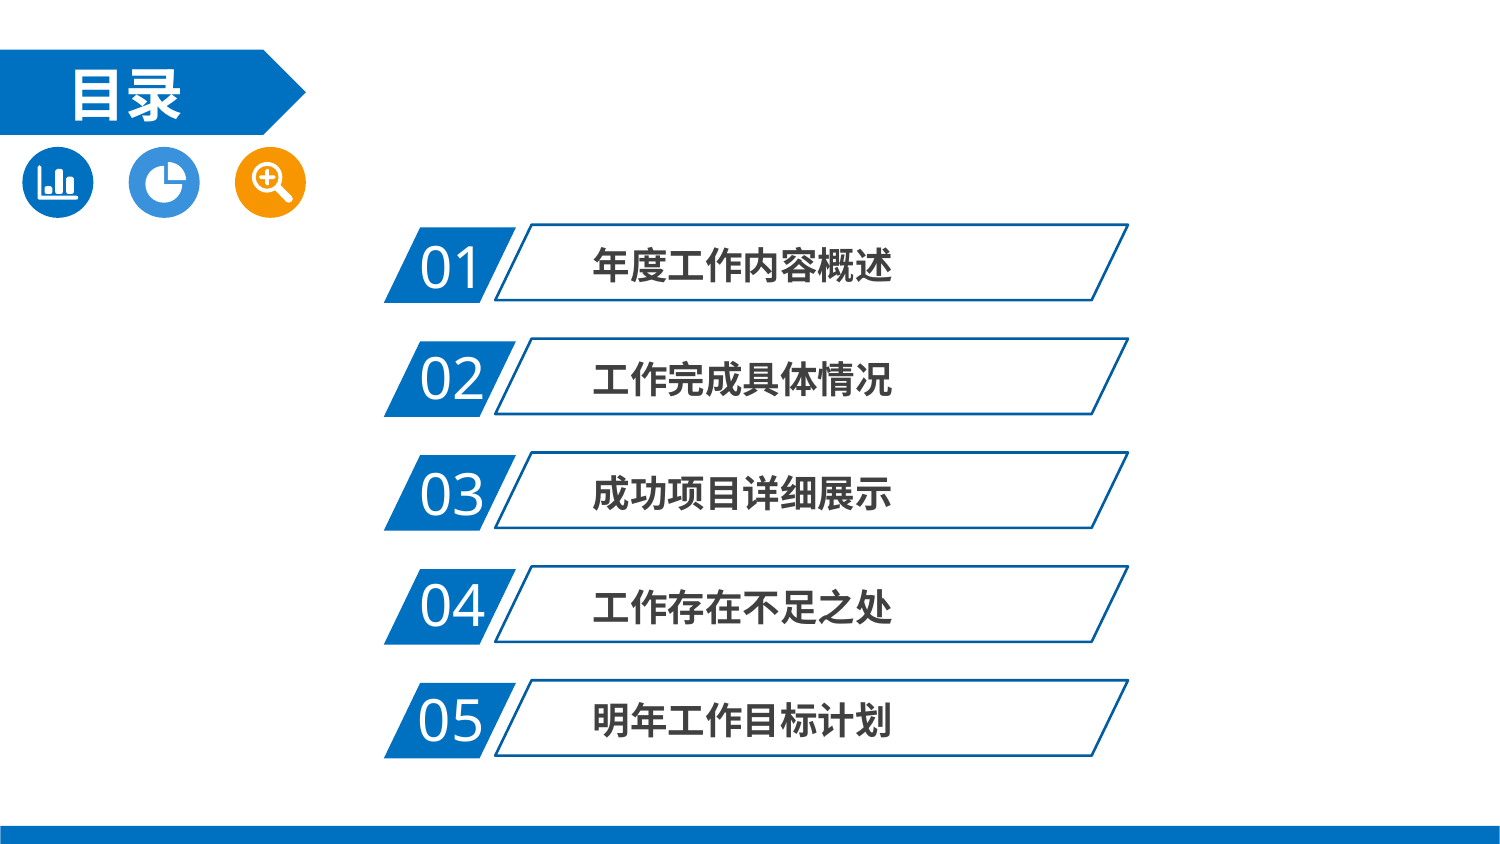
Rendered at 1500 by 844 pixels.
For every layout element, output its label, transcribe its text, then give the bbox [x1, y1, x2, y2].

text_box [494, 452, 1129, 529]
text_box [383, 448, 531, 531]
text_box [383, 560, 531, 645]
text_box 目录 [52, 51, 200, 136]
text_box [494, 338, 1129, 415]
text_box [494, 679, 1129, 756]
text_box [0, 47, 309, 137]
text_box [494, 224, 1129, 301]
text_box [22, 146, 94, 219]
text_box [234, 146, 307, 219]
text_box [383, 222, 531, 304]
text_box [494, 566, 1129, 643]
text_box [383, 333, 531, 417]
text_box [128, 146, 200, 219]
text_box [383, 675, 530, 759]
text_box [0, 824, 1500, 844]
